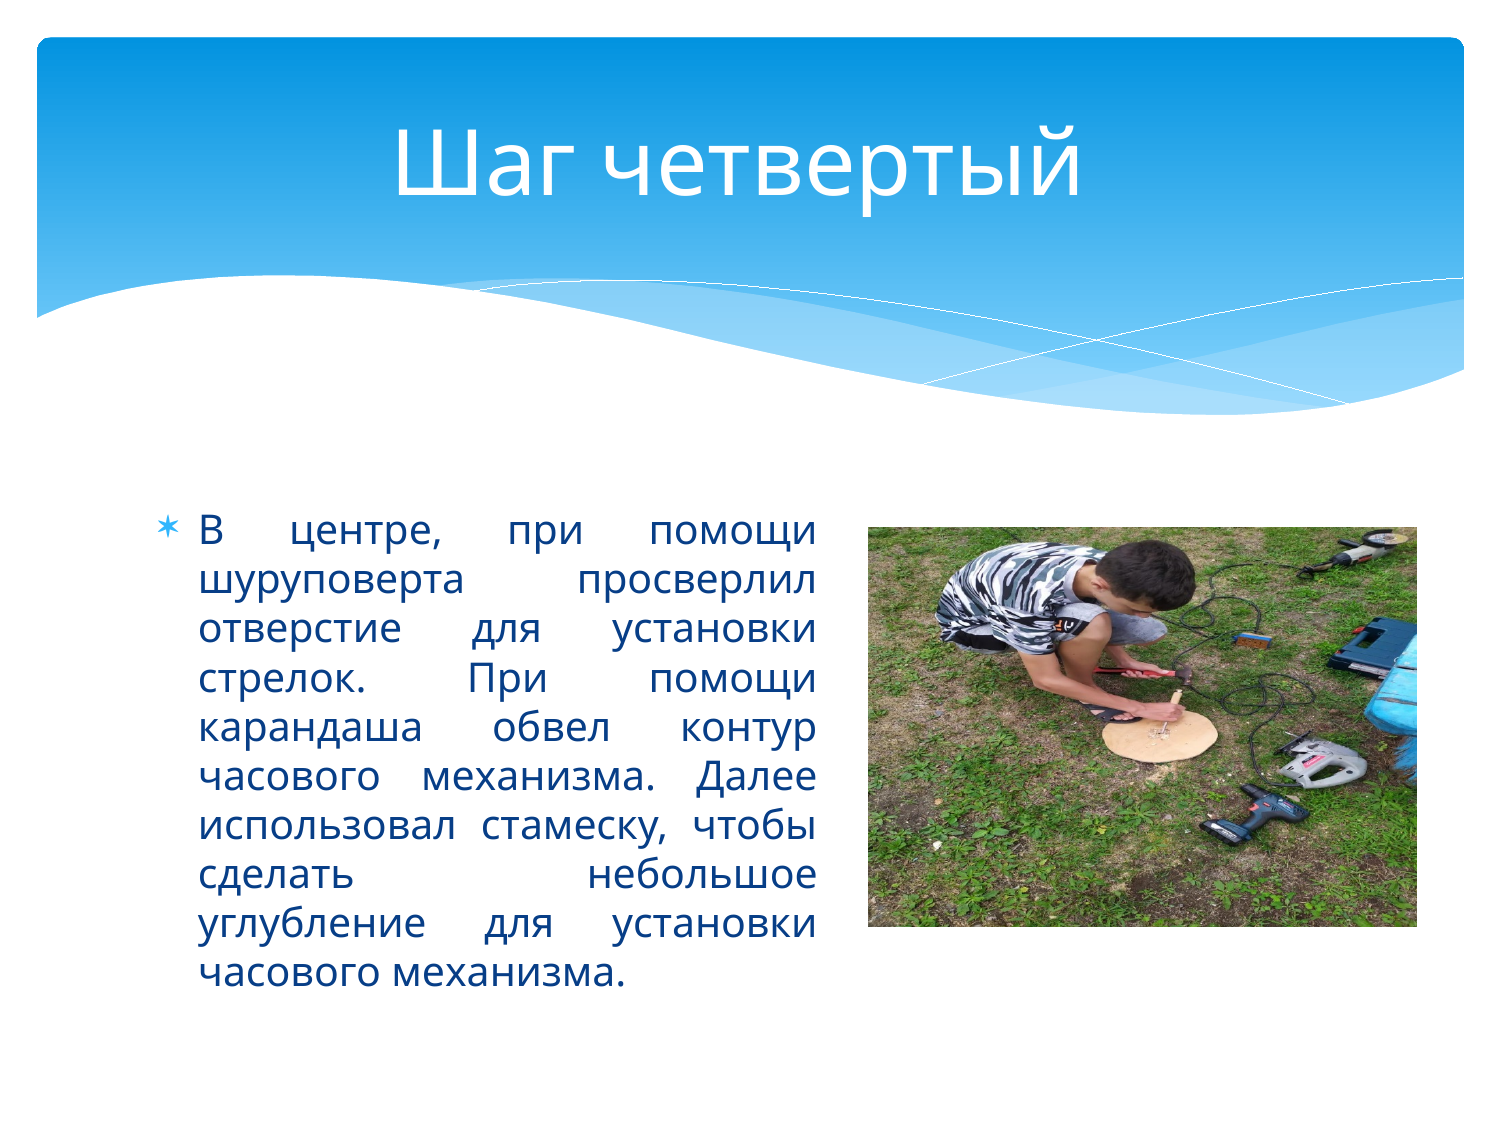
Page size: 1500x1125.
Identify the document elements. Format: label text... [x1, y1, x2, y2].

list В центре, при помощи шуруповерта просверлил отверстие для установки стрелок. При помощи карандаша обвел контур часового механизма. Далее использовал стамеску, чтобы сделать небольшое углубление для установки часового механизма. [143, 438, 833, 1005]
title Шаг четвертый [75, 55, 1425, 261]
picture [867, 526, 1418, 927]
